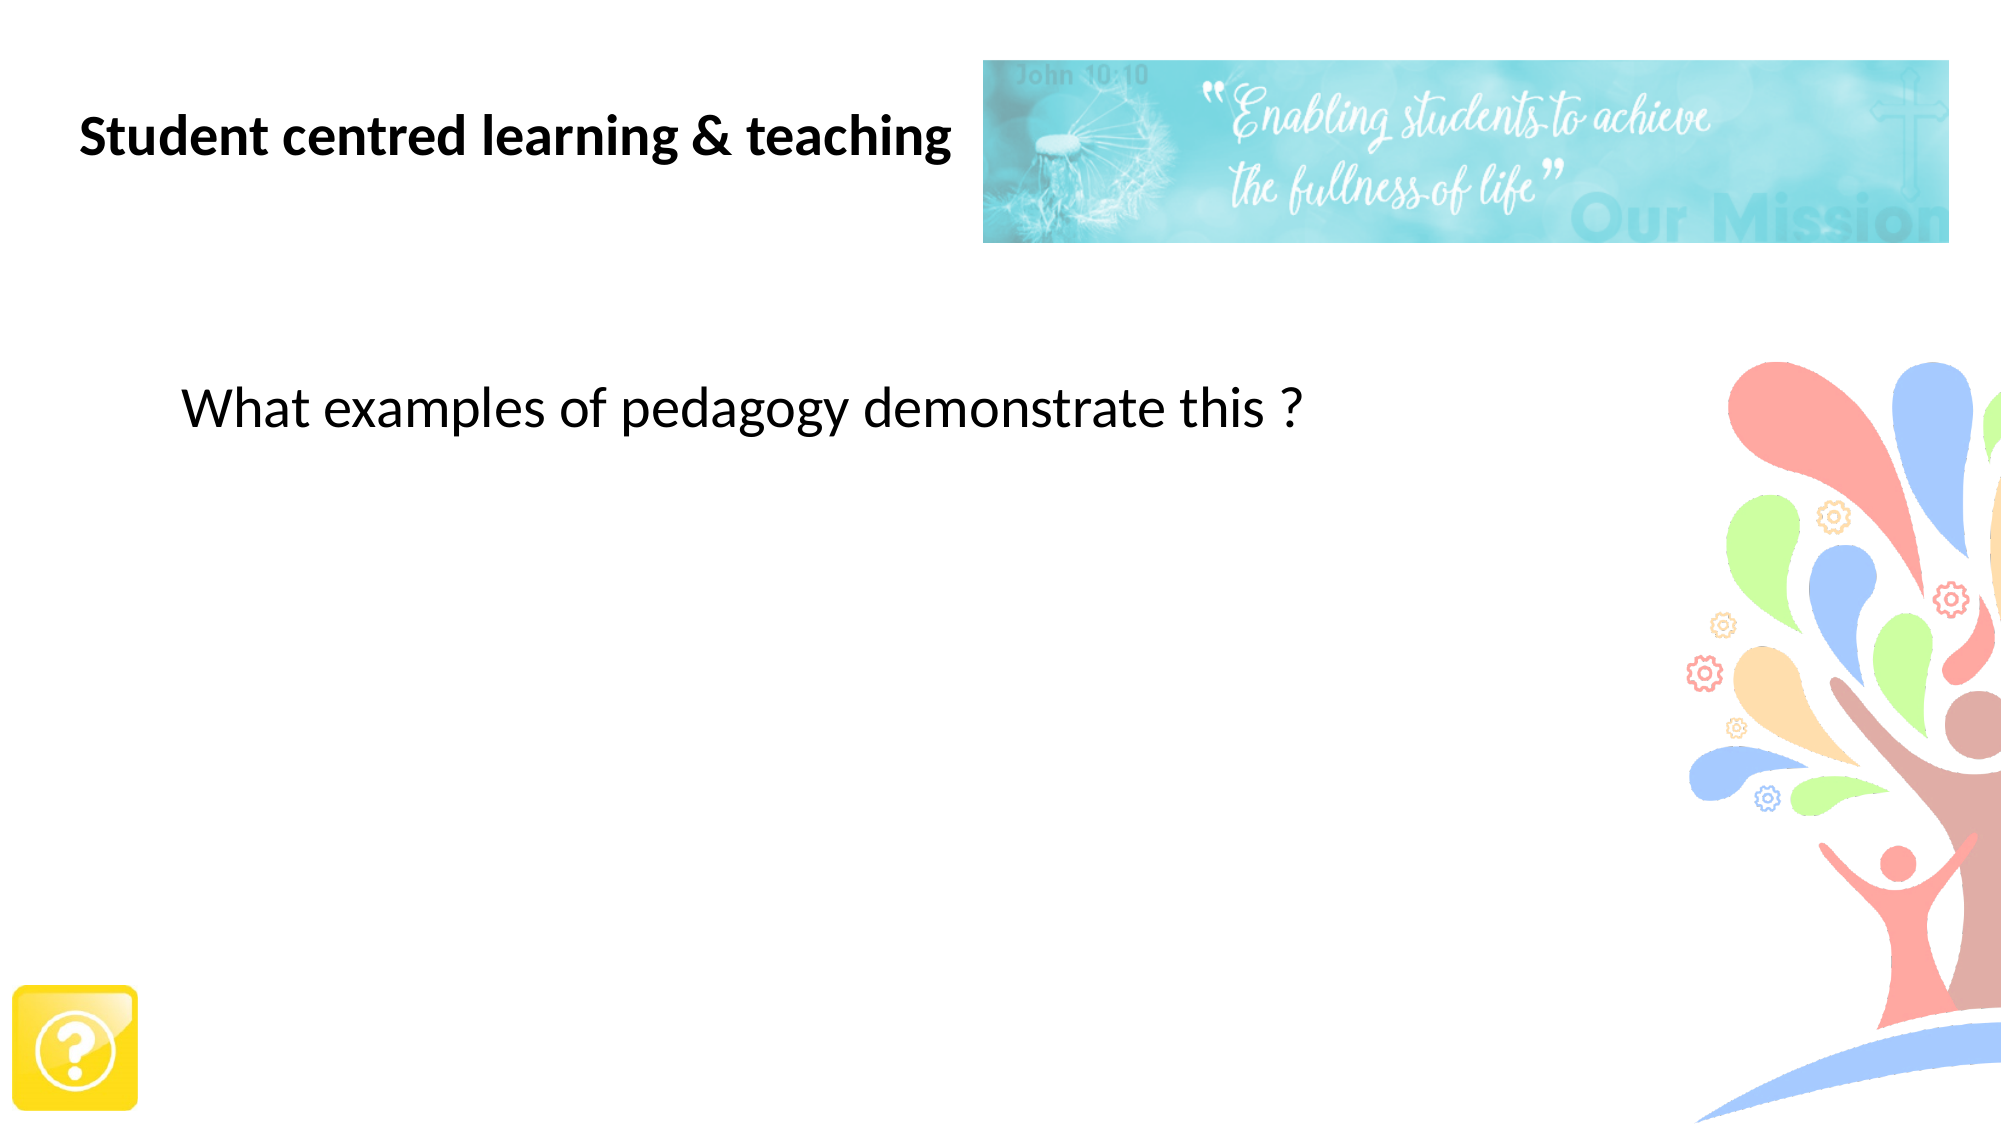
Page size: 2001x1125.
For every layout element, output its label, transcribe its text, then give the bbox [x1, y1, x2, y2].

picture [11, 985, 138, 1112]
list What examples of pedagogy demonstrate this ? [137, 299, 1863, 1014]
picture [1648, 320, 2001, 1125]
title Student centred learning & teaching [34, 42, 1760, 260]
picture [983, 59, 1949, 243]
